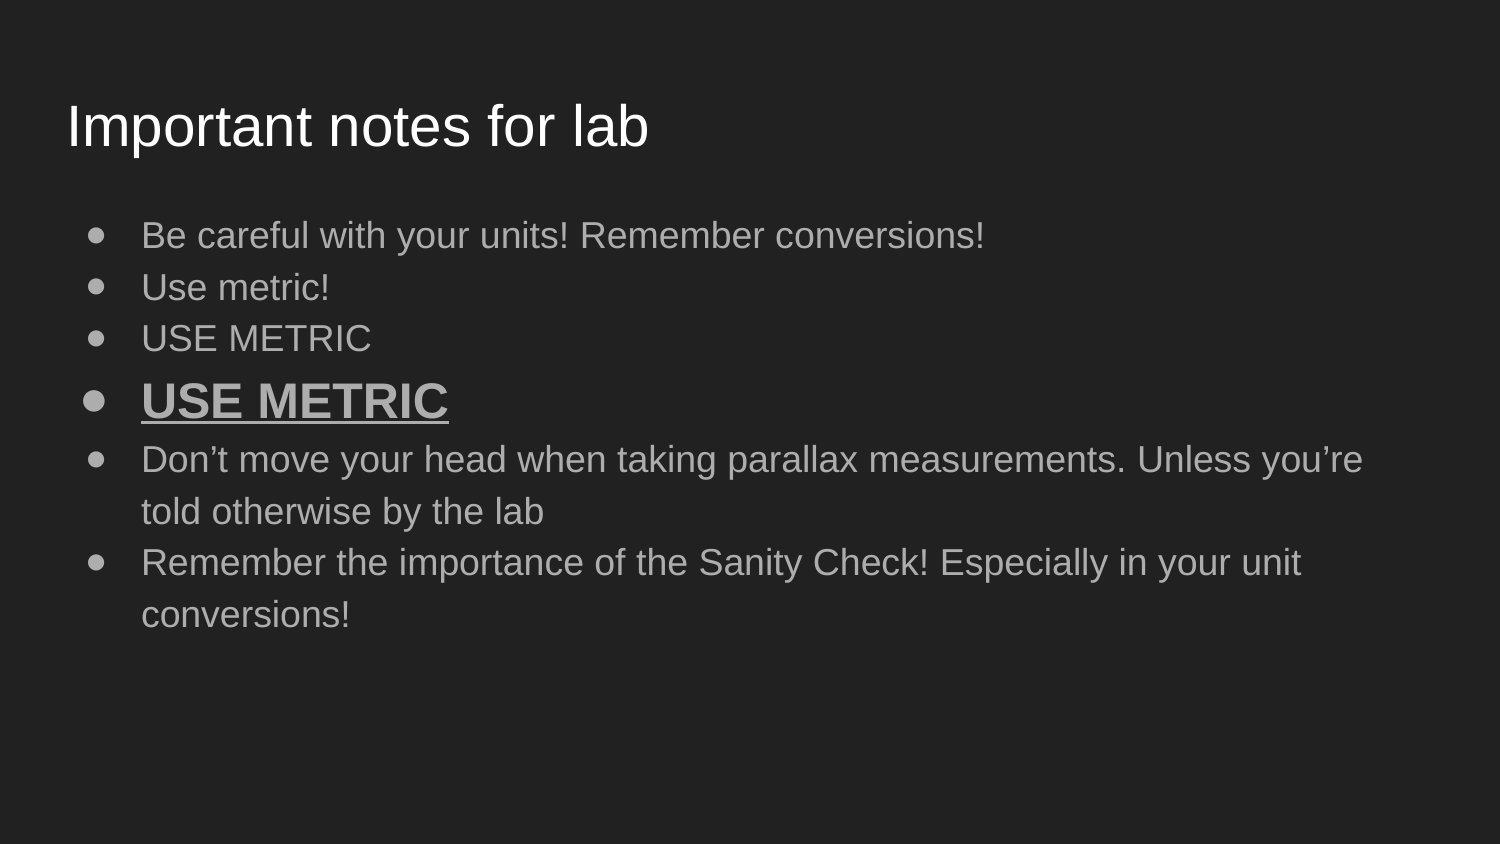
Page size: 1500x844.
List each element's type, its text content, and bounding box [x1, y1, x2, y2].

title Important notes for lab [51, 72, 1449, 167]
list Be careful with your units! Remember conversions! Use metric! USE METRIC USE METRIC Don’t move your head when taking parallax measurements. Unless you’re told otherwise by the lab Remember the importance of the Sanity Check! Especially in your unit conversions! [51, 189, 1449, 750]
